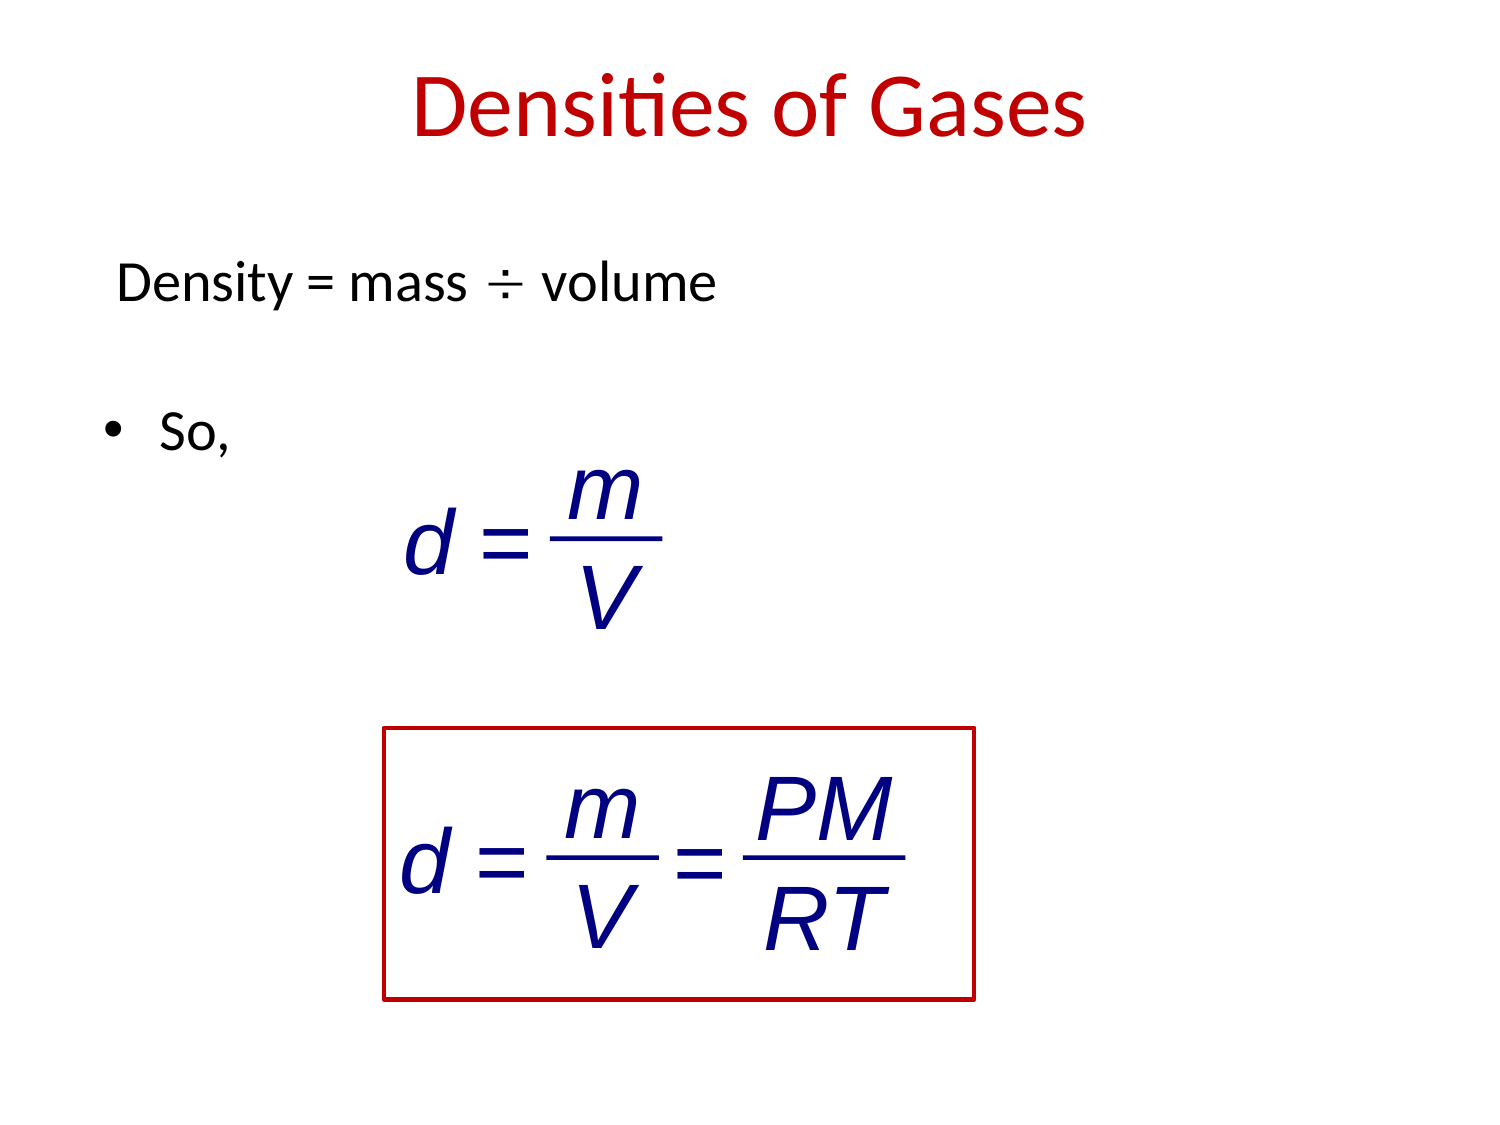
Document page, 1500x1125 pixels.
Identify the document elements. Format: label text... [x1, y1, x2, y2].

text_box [383, 739, 909, 979]
text_box Densities of Gases [112, 37, 1388, 225]
text_box Density = mass  volume So, [88, 243, 1026, 361]
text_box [387, 420, 663, 659]
text_box [382, 726, 976, 1002]
